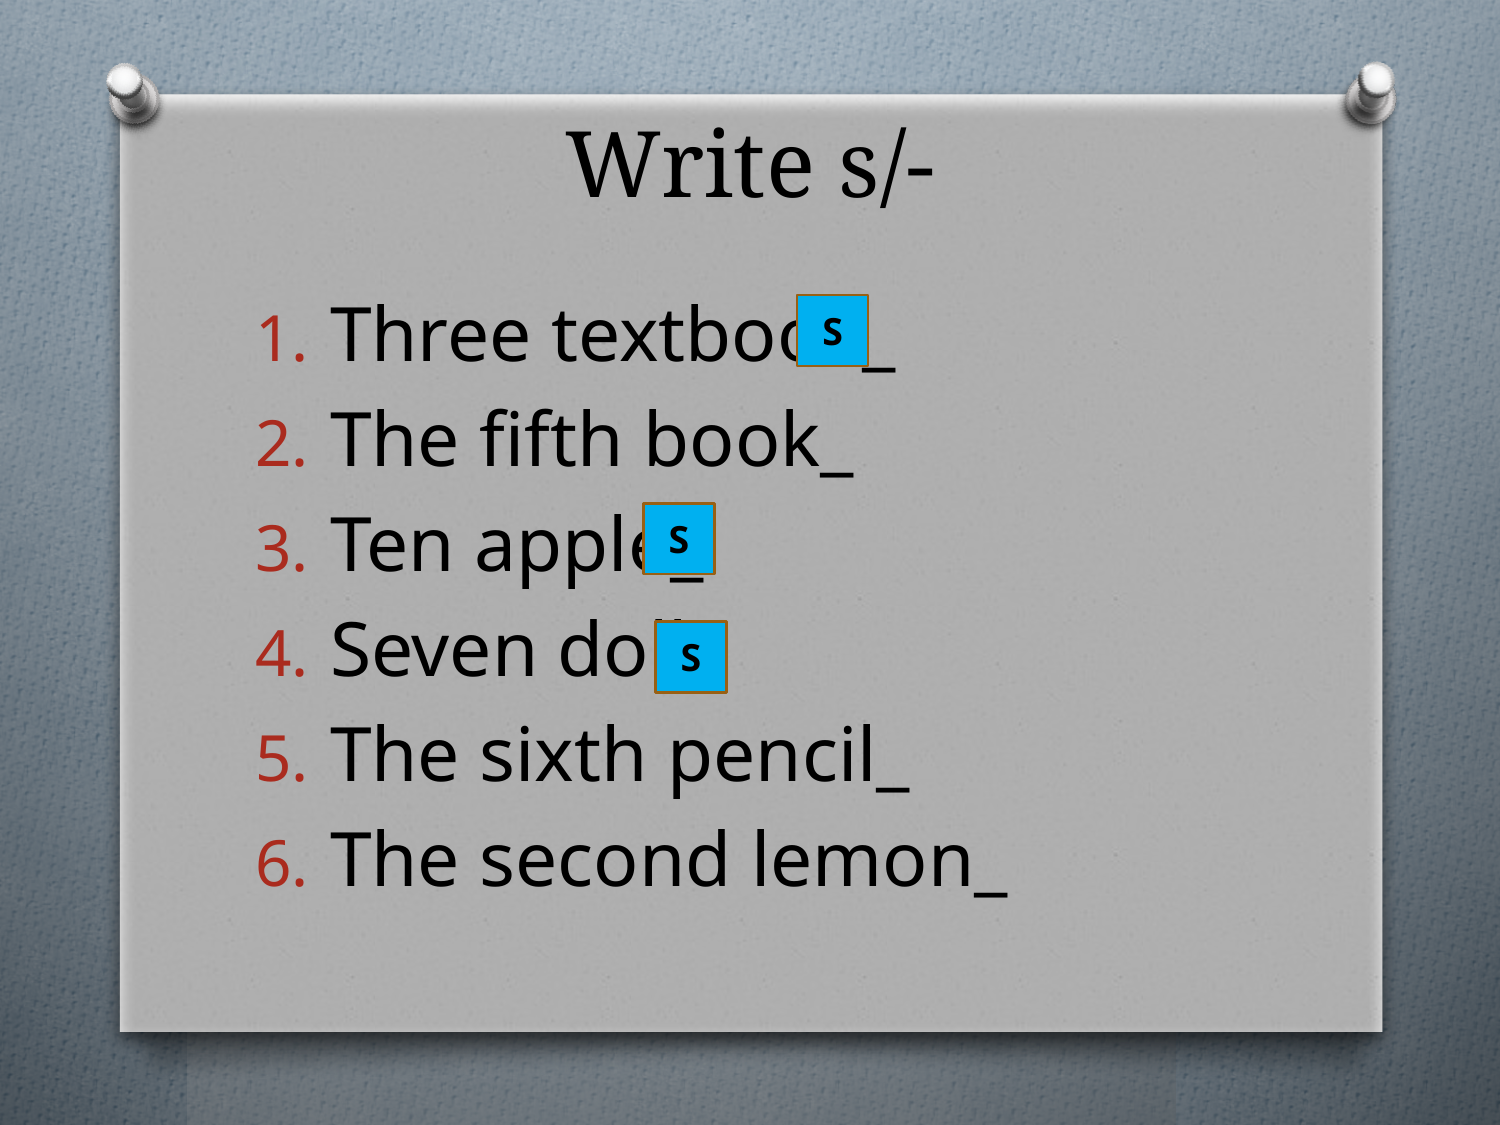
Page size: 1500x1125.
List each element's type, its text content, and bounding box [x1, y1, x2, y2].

picture [75, 29, 198, 153]
list Three textbook_ The fifth book_ Ten apple_ Seven doll_ The sixth pencil_ The second lemon_ [240, 278, 1257, 939]
text_box S [796, 294, 869, 367]
title Write s/- [179, 78, 1323, 244]
picture [1317, 35, 1439, 156]
text_box S [654, 620, 728, 694]
text_box S [642, 502, 716, 575]
